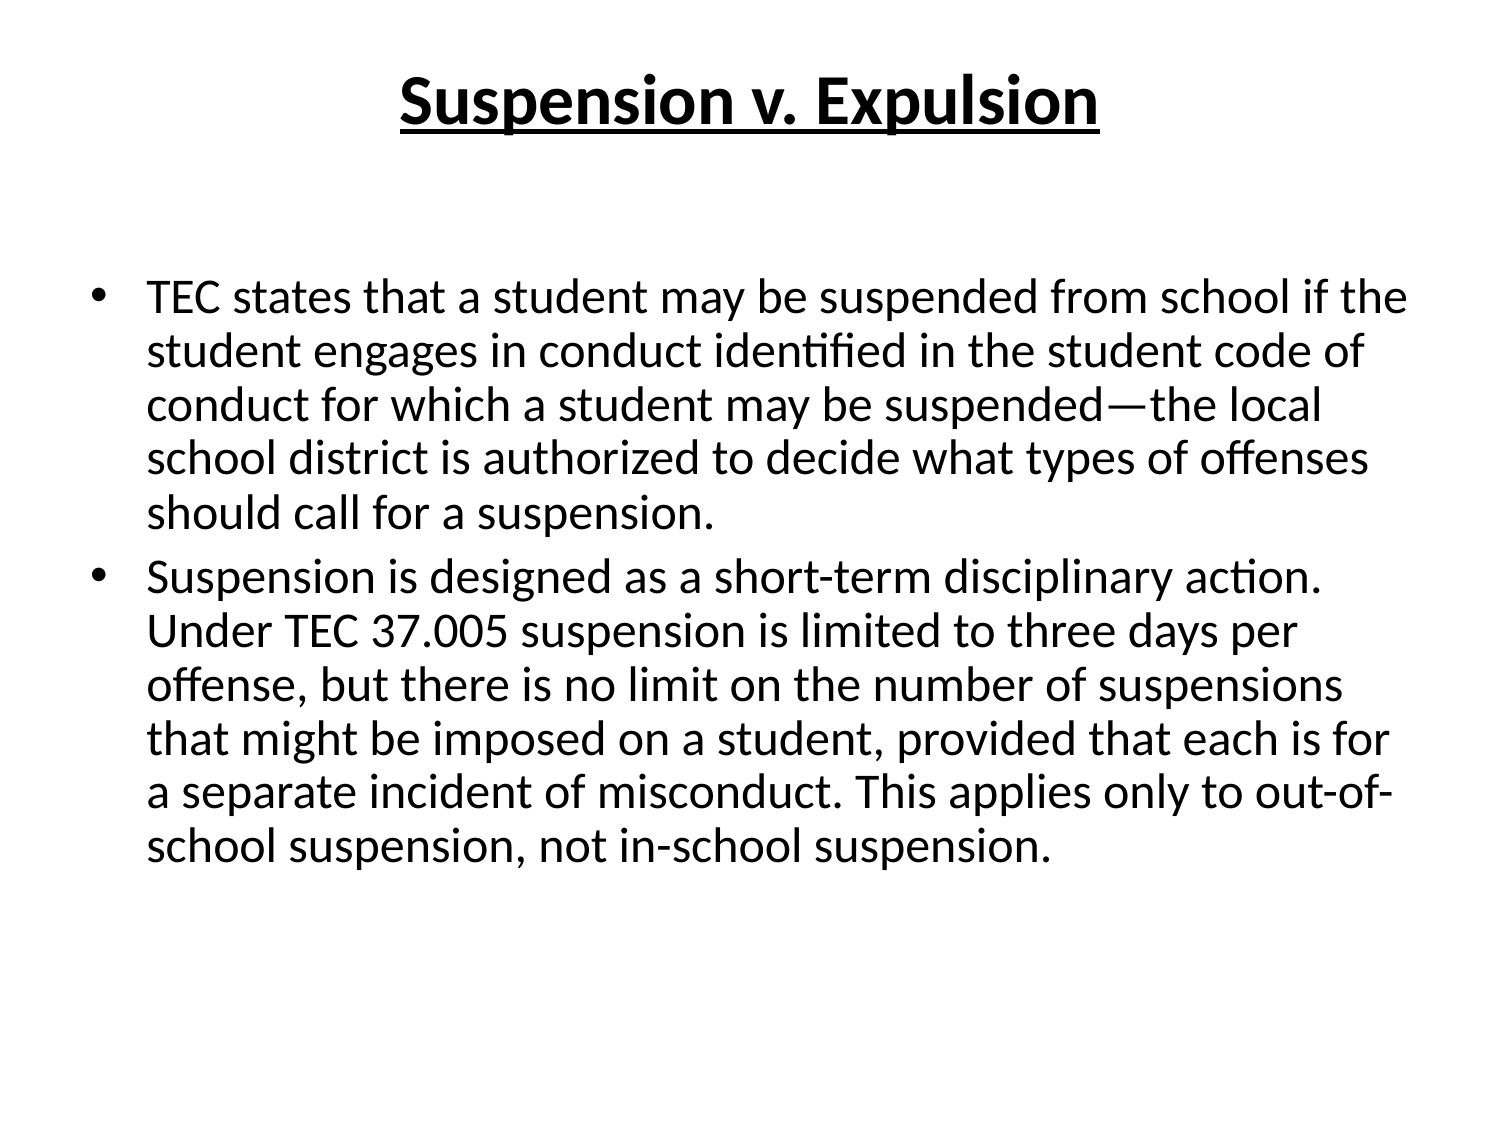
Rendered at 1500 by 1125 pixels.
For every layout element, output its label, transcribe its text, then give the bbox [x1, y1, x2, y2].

list TEC states that a student may be suspended from school if the student engages in conduct identified in the student code of conduct for which a student may be suspended—the local school district is authorized to decide what types of offenses should call for a suspension. Suspension is designed as a short-term disciplinary action. Under TEC 37.005 suspension is limited to three days per offense, but there is no limit on the number of suspensions that might be imposed on a student, provided that each is for a separate incident of misconduct. This applies only to out-of-school suspension, not in-school suspension. [74, 262, 1426, 1006]
title Suspension v. Expulsion [74, 44, 1426, 233]
